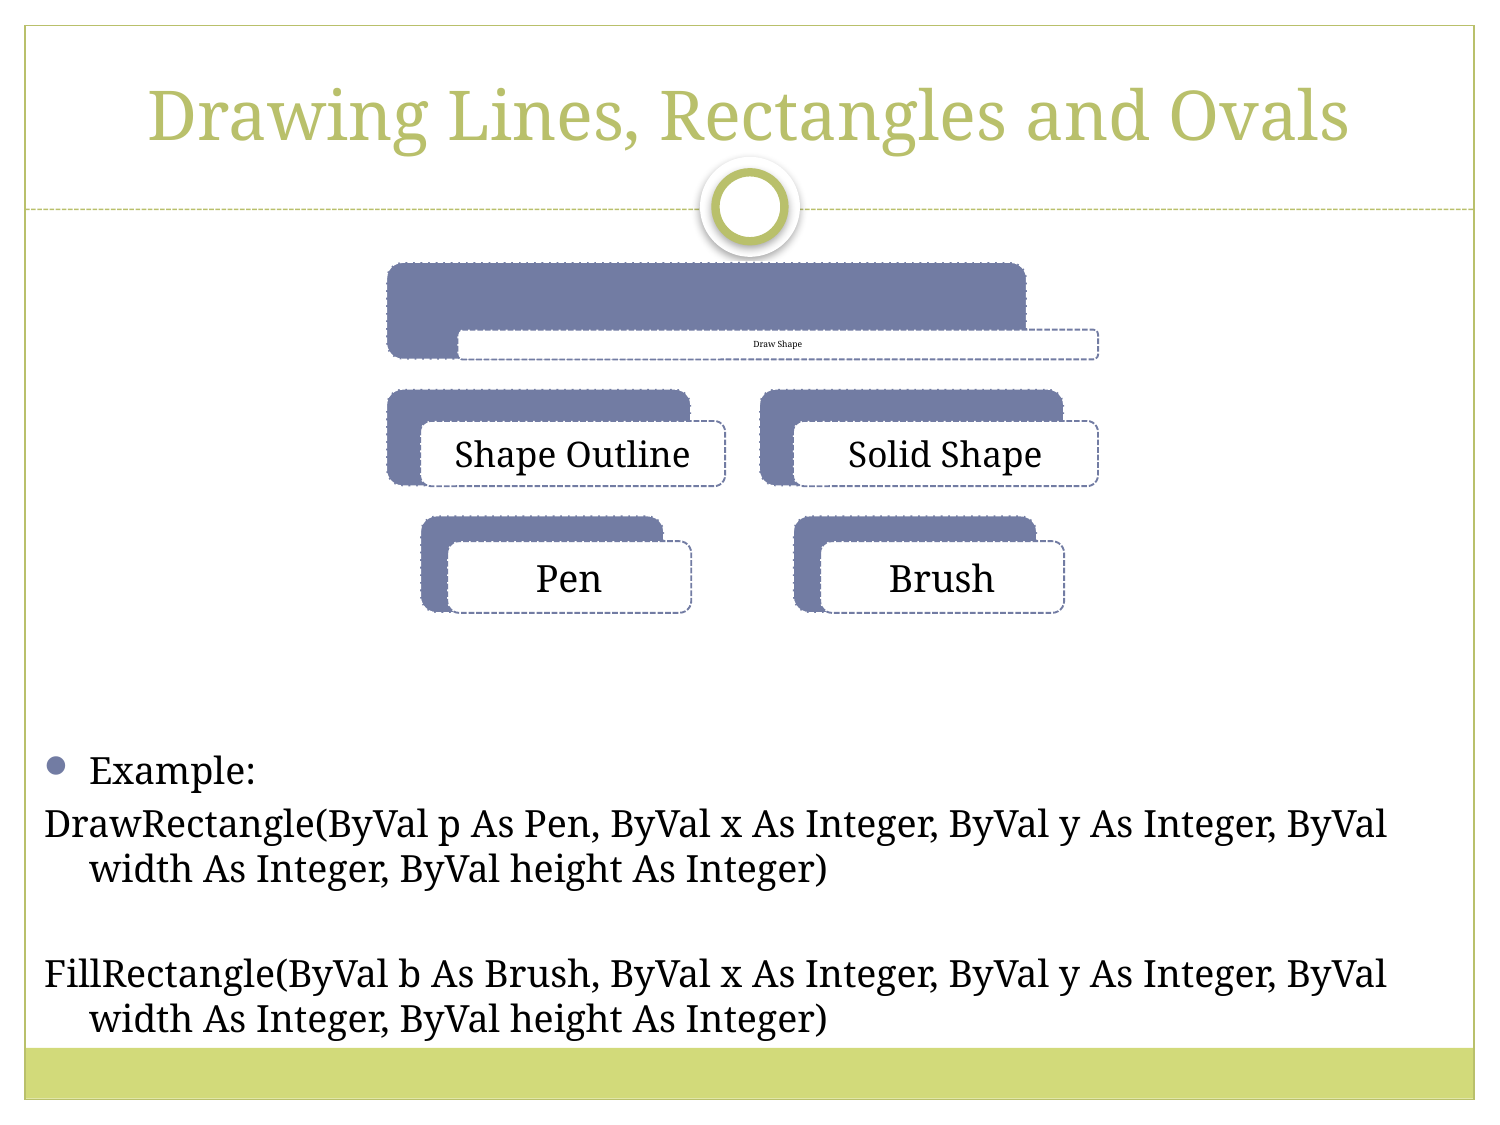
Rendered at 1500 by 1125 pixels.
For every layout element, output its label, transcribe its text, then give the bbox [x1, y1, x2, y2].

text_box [296, 261, 1188, 740]
list Example: DrawRectangle(ByVal p As Pen, ByVal x As Integer, ByVal y As Integer, ByVal width As Integer, ByVal height As Integer) FillRectangle(ByVal b As Brush, ByVal x As Integer, ByVal y As Integer, ByVal width As Integer, ByVal height As Integer) [29, 739, 1425, 1071]
title Drawing Lines, Rectangles and Ovals [49, 37, 1450, 162]
